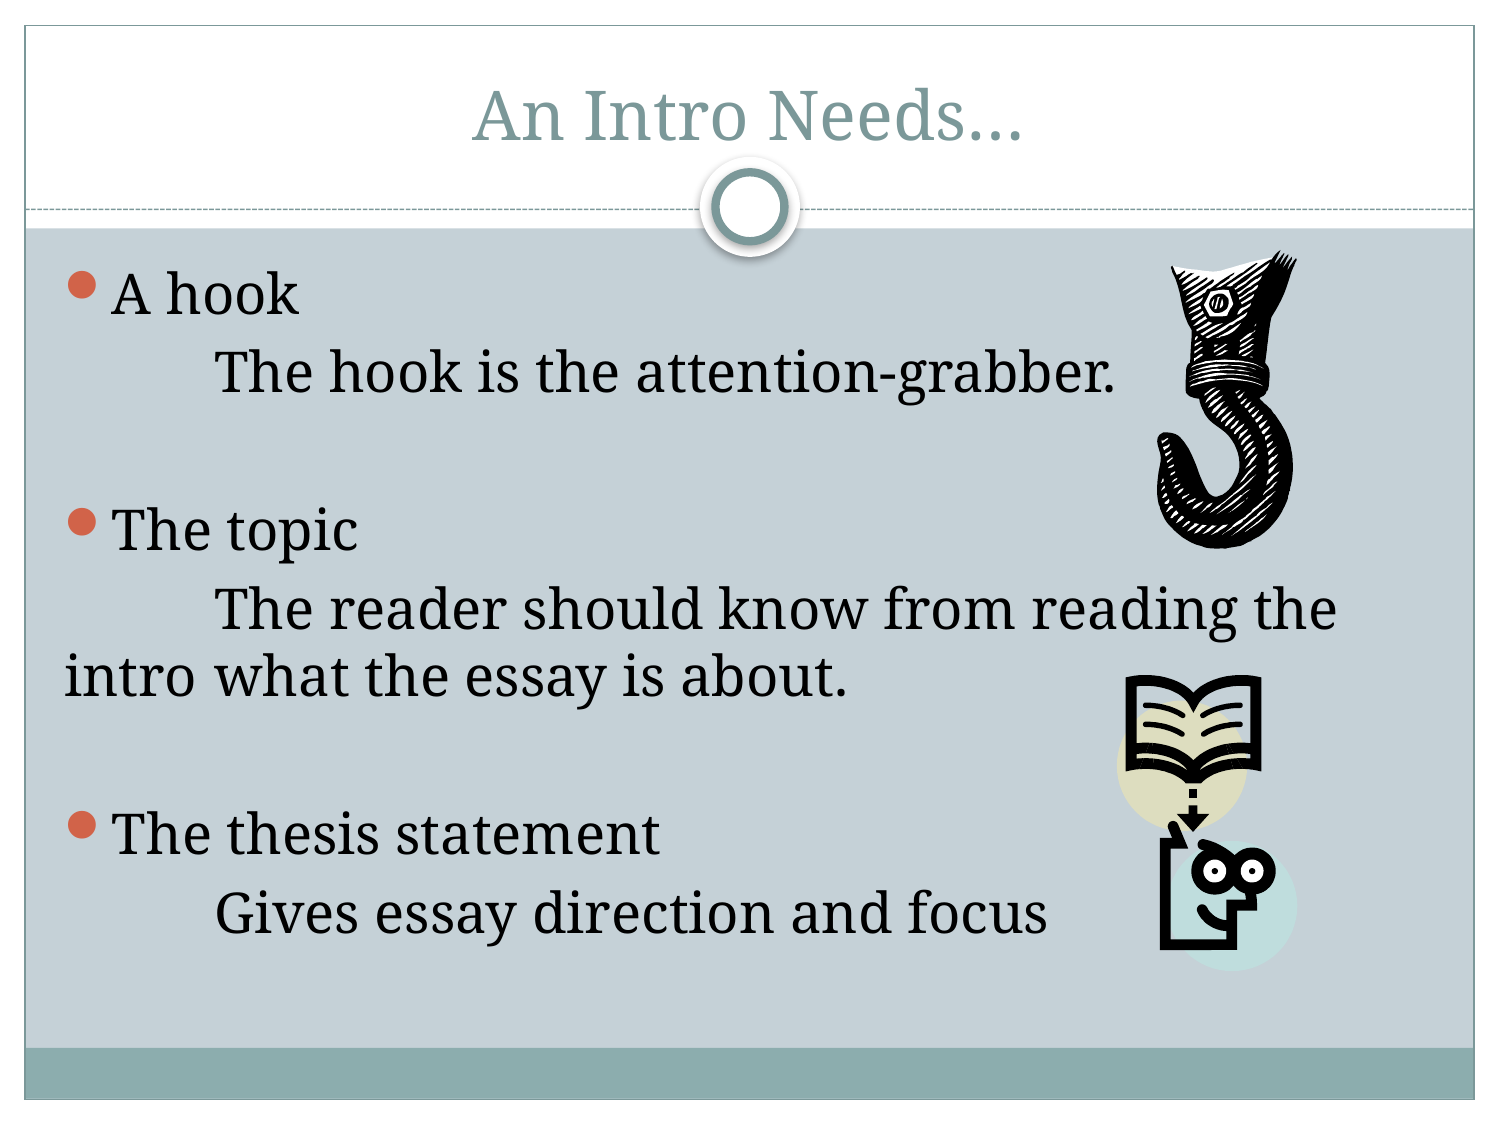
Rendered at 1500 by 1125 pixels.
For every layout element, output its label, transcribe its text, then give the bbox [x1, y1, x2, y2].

picture [1149, 249, 1298, 550]
picture [1116, 674, 1298, 972]
title An Intro Needs… [49, 37, 1450, 162]
list A hook The hook is the attention-grabber. The topic The reader should know from reading the intro what the essay is about. The thesis statement Gives essay direction and focus [49, 250, 1445, 1001]
